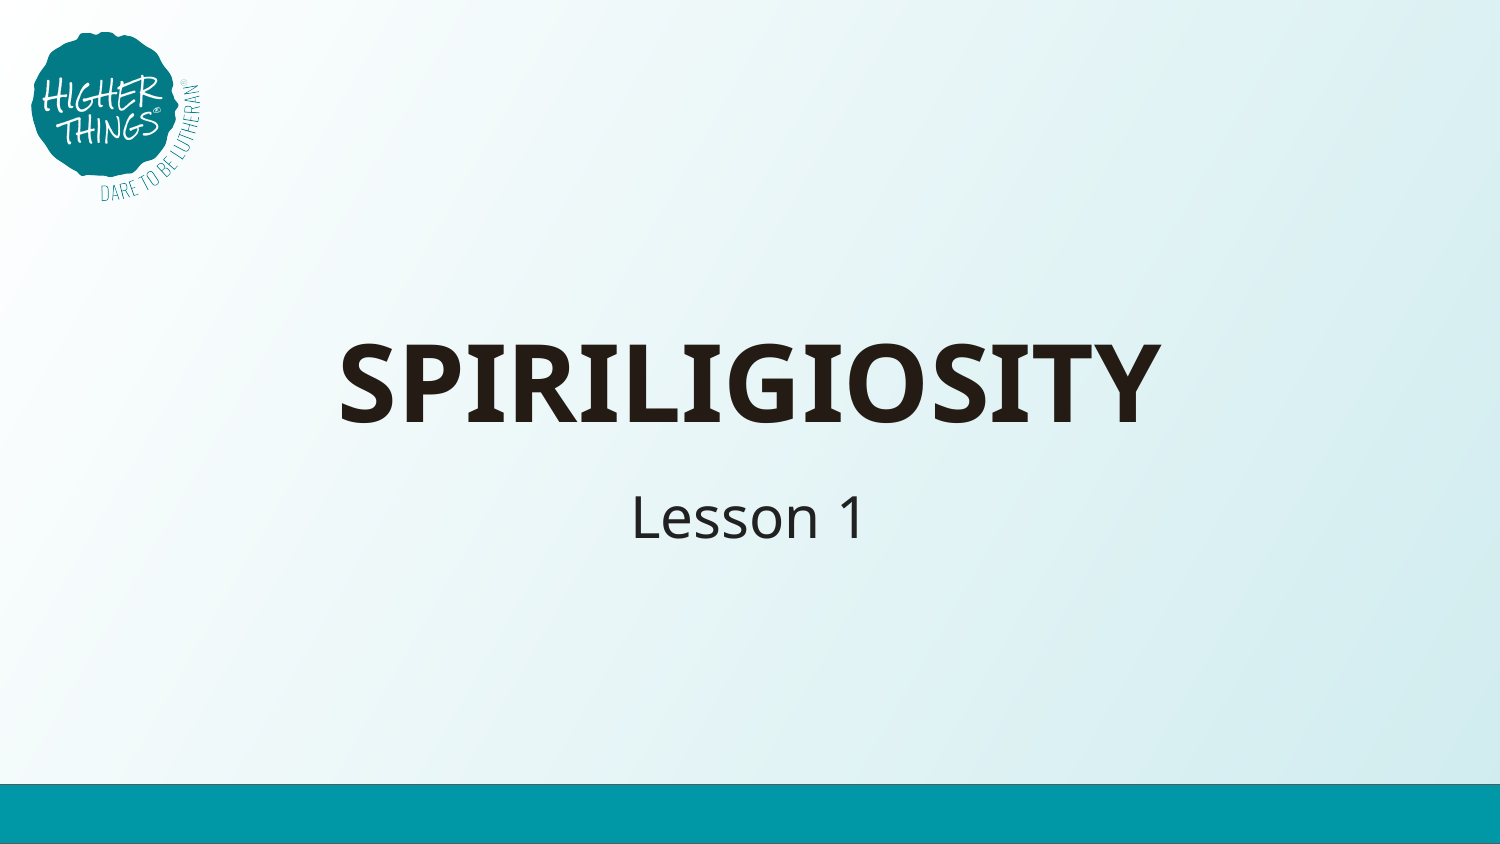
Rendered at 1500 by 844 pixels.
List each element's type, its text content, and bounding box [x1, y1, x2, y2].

title SPIRILIGIOSITY [51, 122, 1449, 459]
subtitle Lesson 1 [51, 464, 1449, 595]
picture [31, 32, 200, 201]
